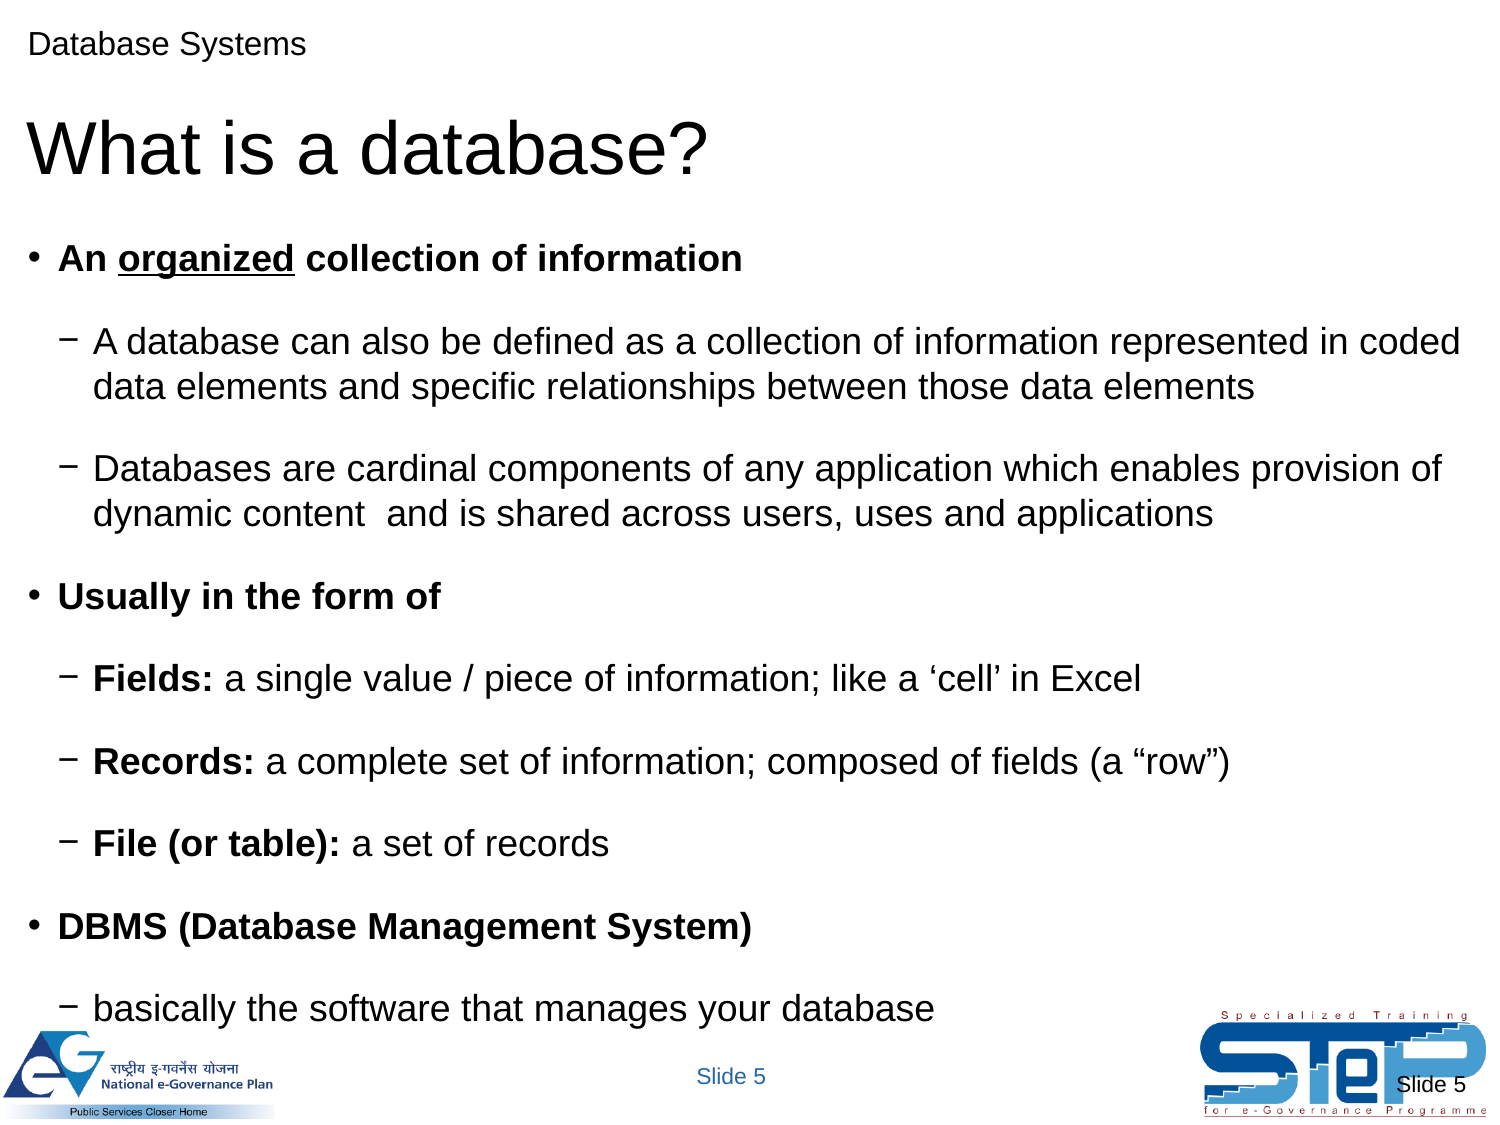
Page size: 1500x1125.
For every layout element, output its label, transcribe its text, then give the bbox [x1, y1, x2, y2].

slide_number Slide 5 [1116, 1070, 1467, 1096]
picture [1200, 1011, 1486, 1117]
picture [2, 1031, 275, 1119]
text_box Database Systems [27, 28, 854, 62]
list An organized collection of information A database can also be defined as a collection of information represented in coded data elements and specific relationships between those data elements Databases are cardinal components of any application which enables provision of dynamic content and is shared across users, uses and applications Usually in the form of Fields: a single value / piece of information; like a ‘cell’ in Excel Records: a complete set of information; composed of fields (a “row”) File (or table): a set of records DBMS (Database Management System) basically the software that manages your database [27, 234, 1476, 1043]
text_box What is a database? [26, 99, 1471, 235]
